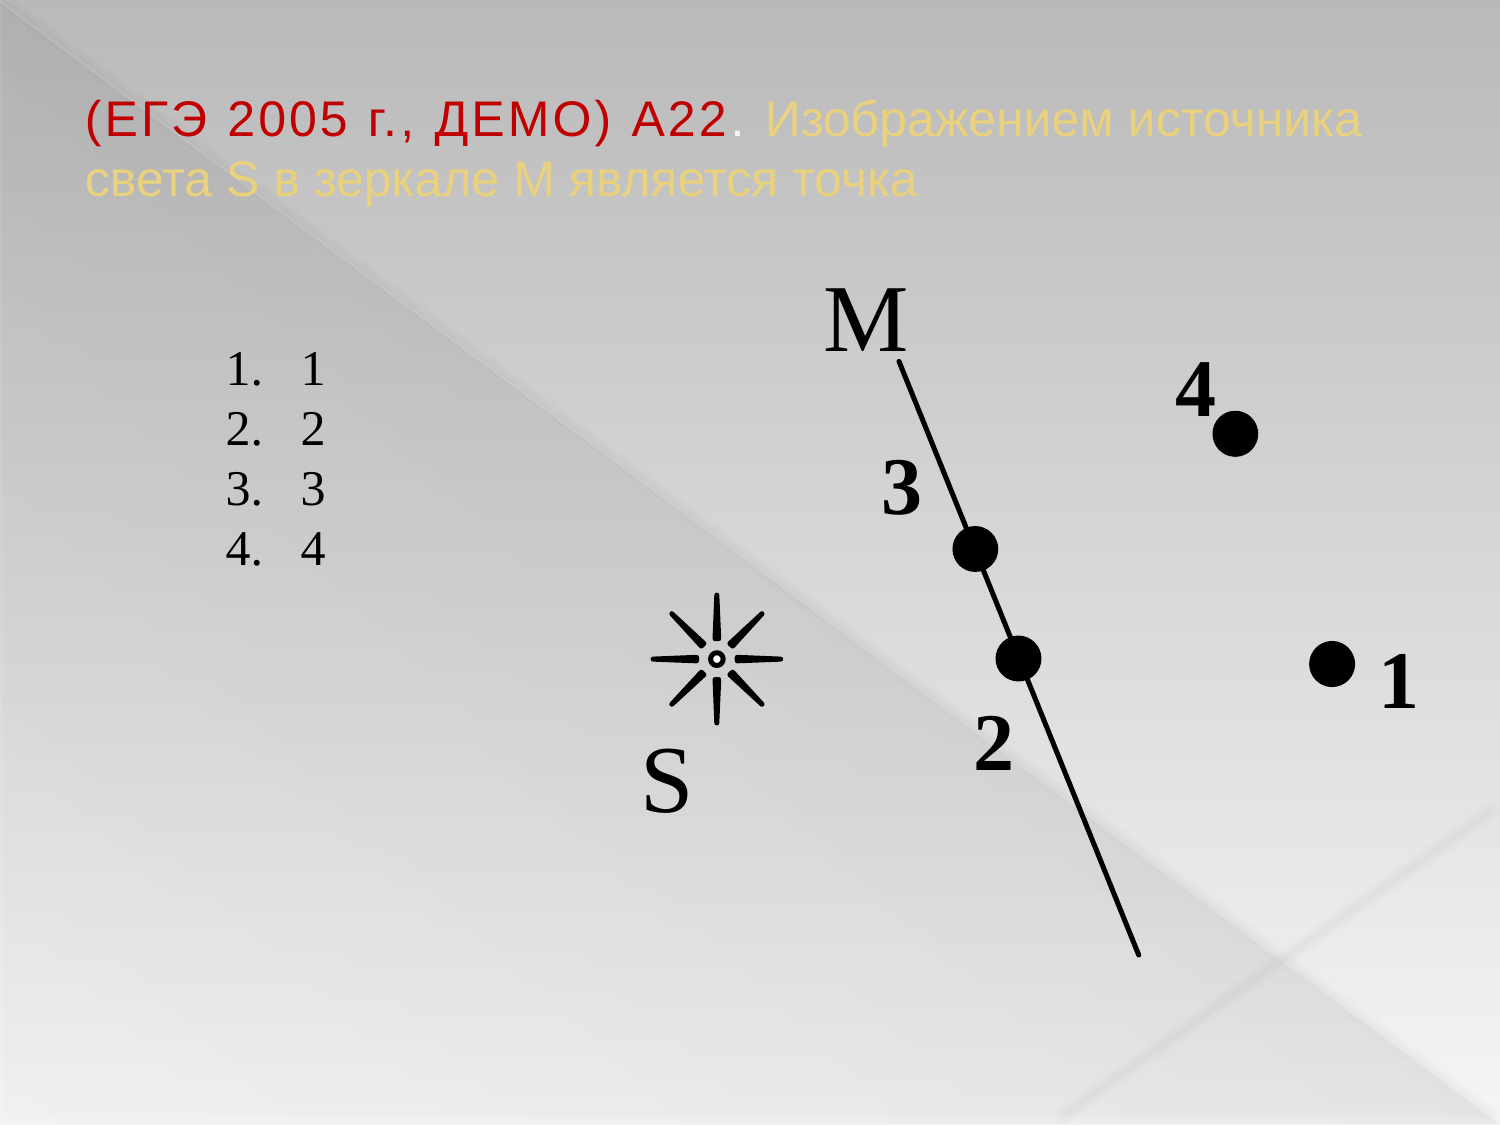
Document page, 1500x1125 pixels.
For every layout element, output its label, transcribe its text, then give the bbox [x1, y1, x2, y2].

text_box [632, 257, 1427, 965]
text_box 1 2 3 4 [210, 328, 457, 583]
title (ЕГЭ 2005 г., ДЕМО) А22. Изображением источника света S в зеркале М является точка [70, 70, 1418, 223]
